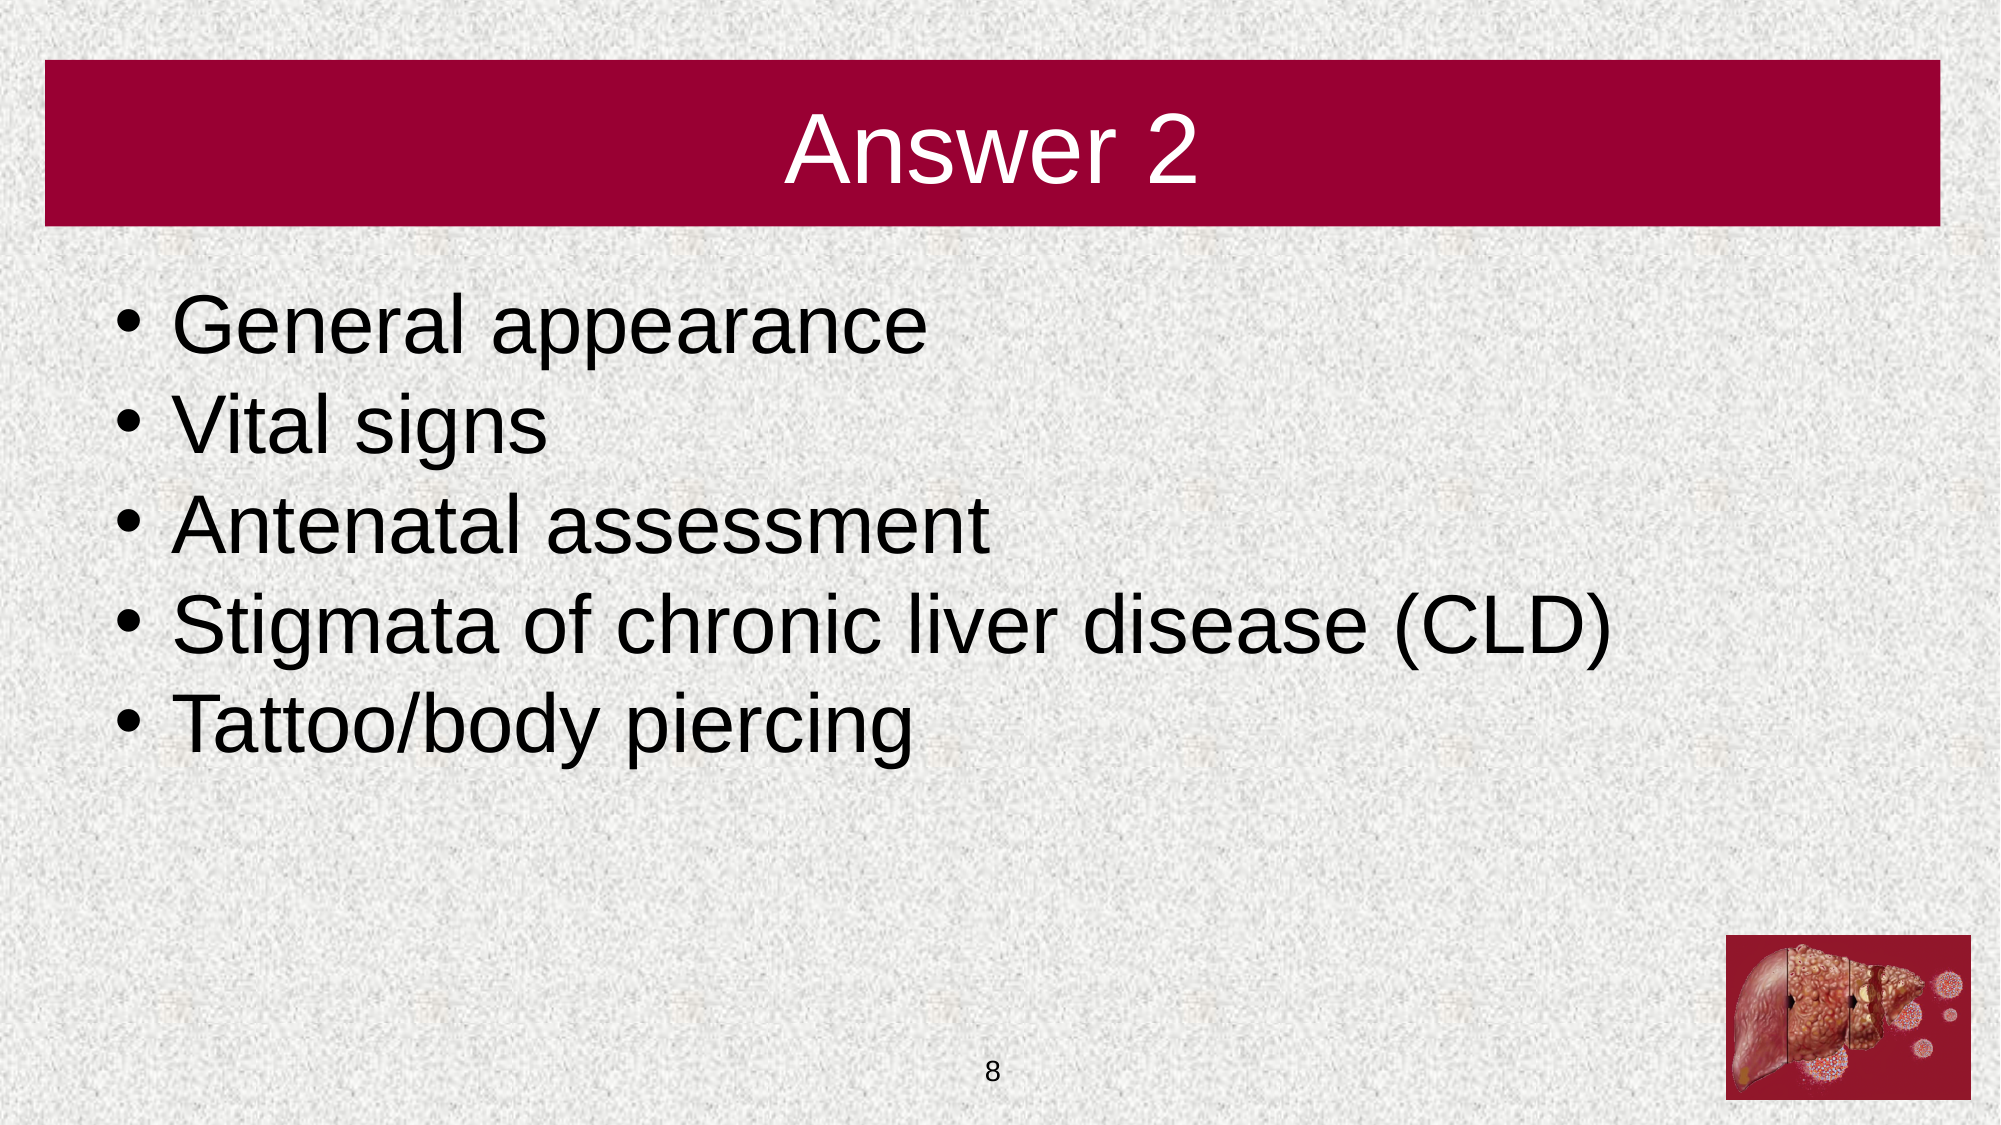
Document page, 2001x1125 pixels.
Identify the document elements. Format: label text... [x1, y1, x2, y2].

picture [0, 0, 2001, 1125]
list General appearance Vital signs Antenatal assessment Stigmata of chronic liver disease (CLD) Tattoo/body piercing [99, 262, 1900, 808]
slide_number ‹#› [759, 1039, 1227, 1100]
text_box Answer 2 [45, 59, 1941, 227]
